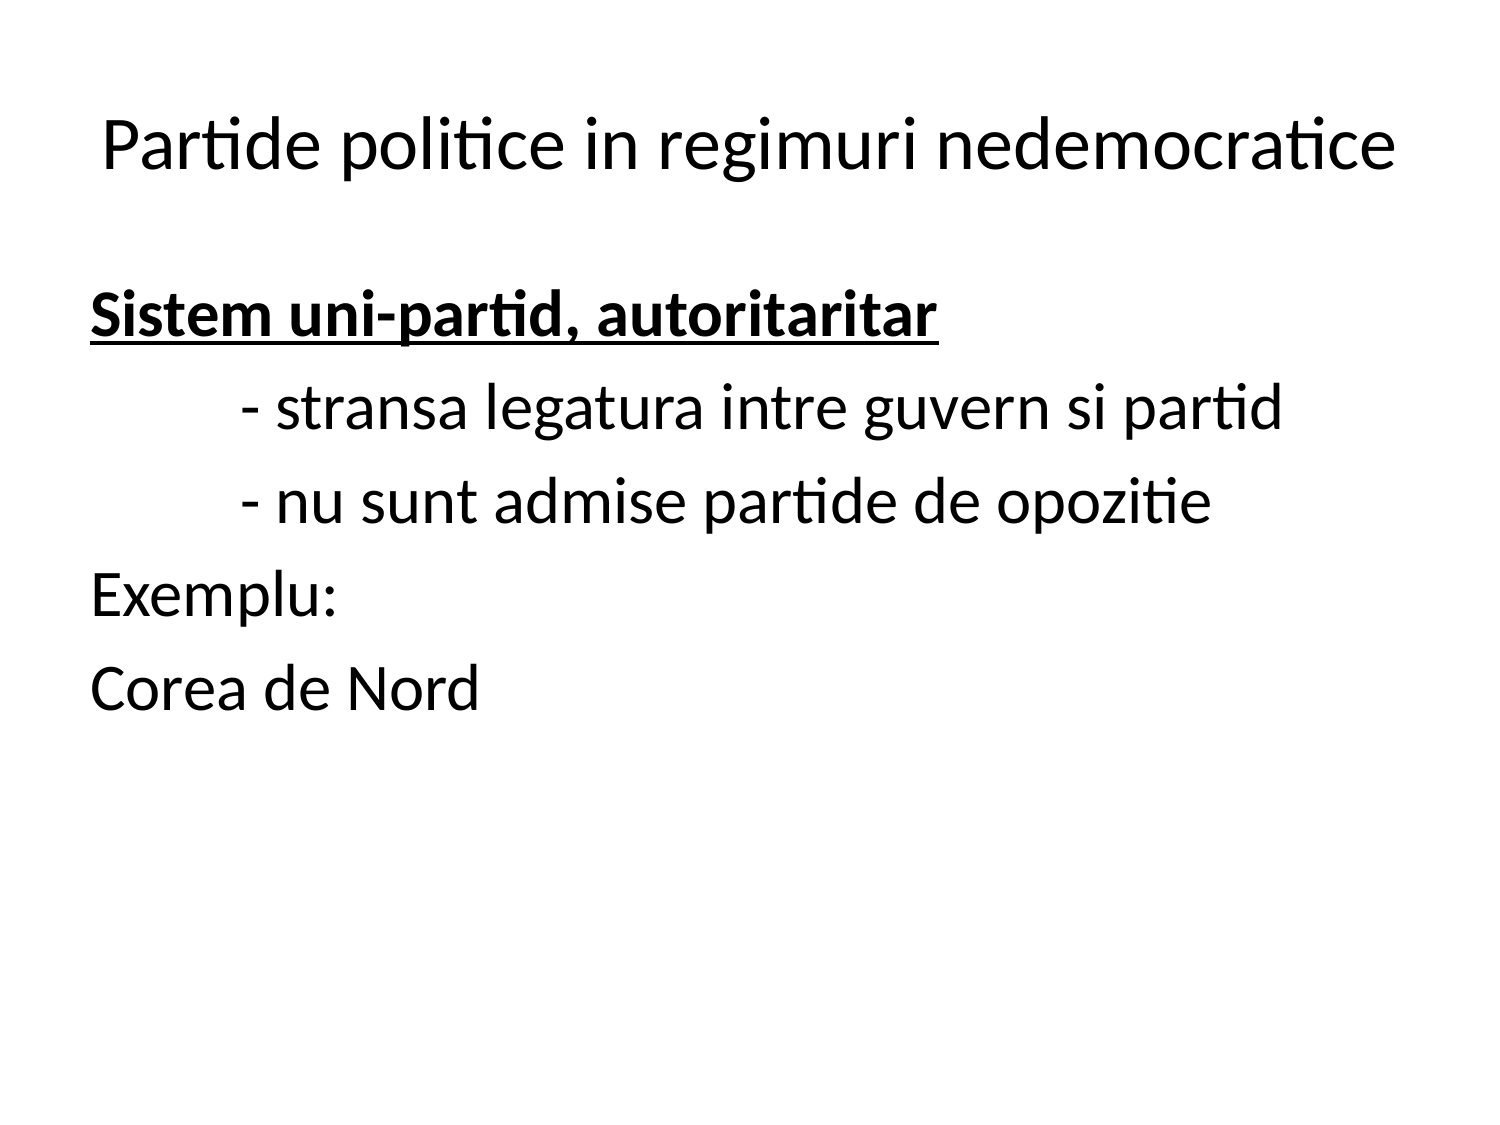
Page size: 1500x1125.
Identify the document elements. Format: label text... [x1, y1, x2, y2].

title Partide politice in regimuri nedemocratice [75, 45, 1425, 233]
list Sistem uni-partid, autoritaritar - stransa legatura intre guvern si partid - nu sunt admise partide de opozitie Exemplu: Corea de Nord [75, 262, 1425, 1005]
